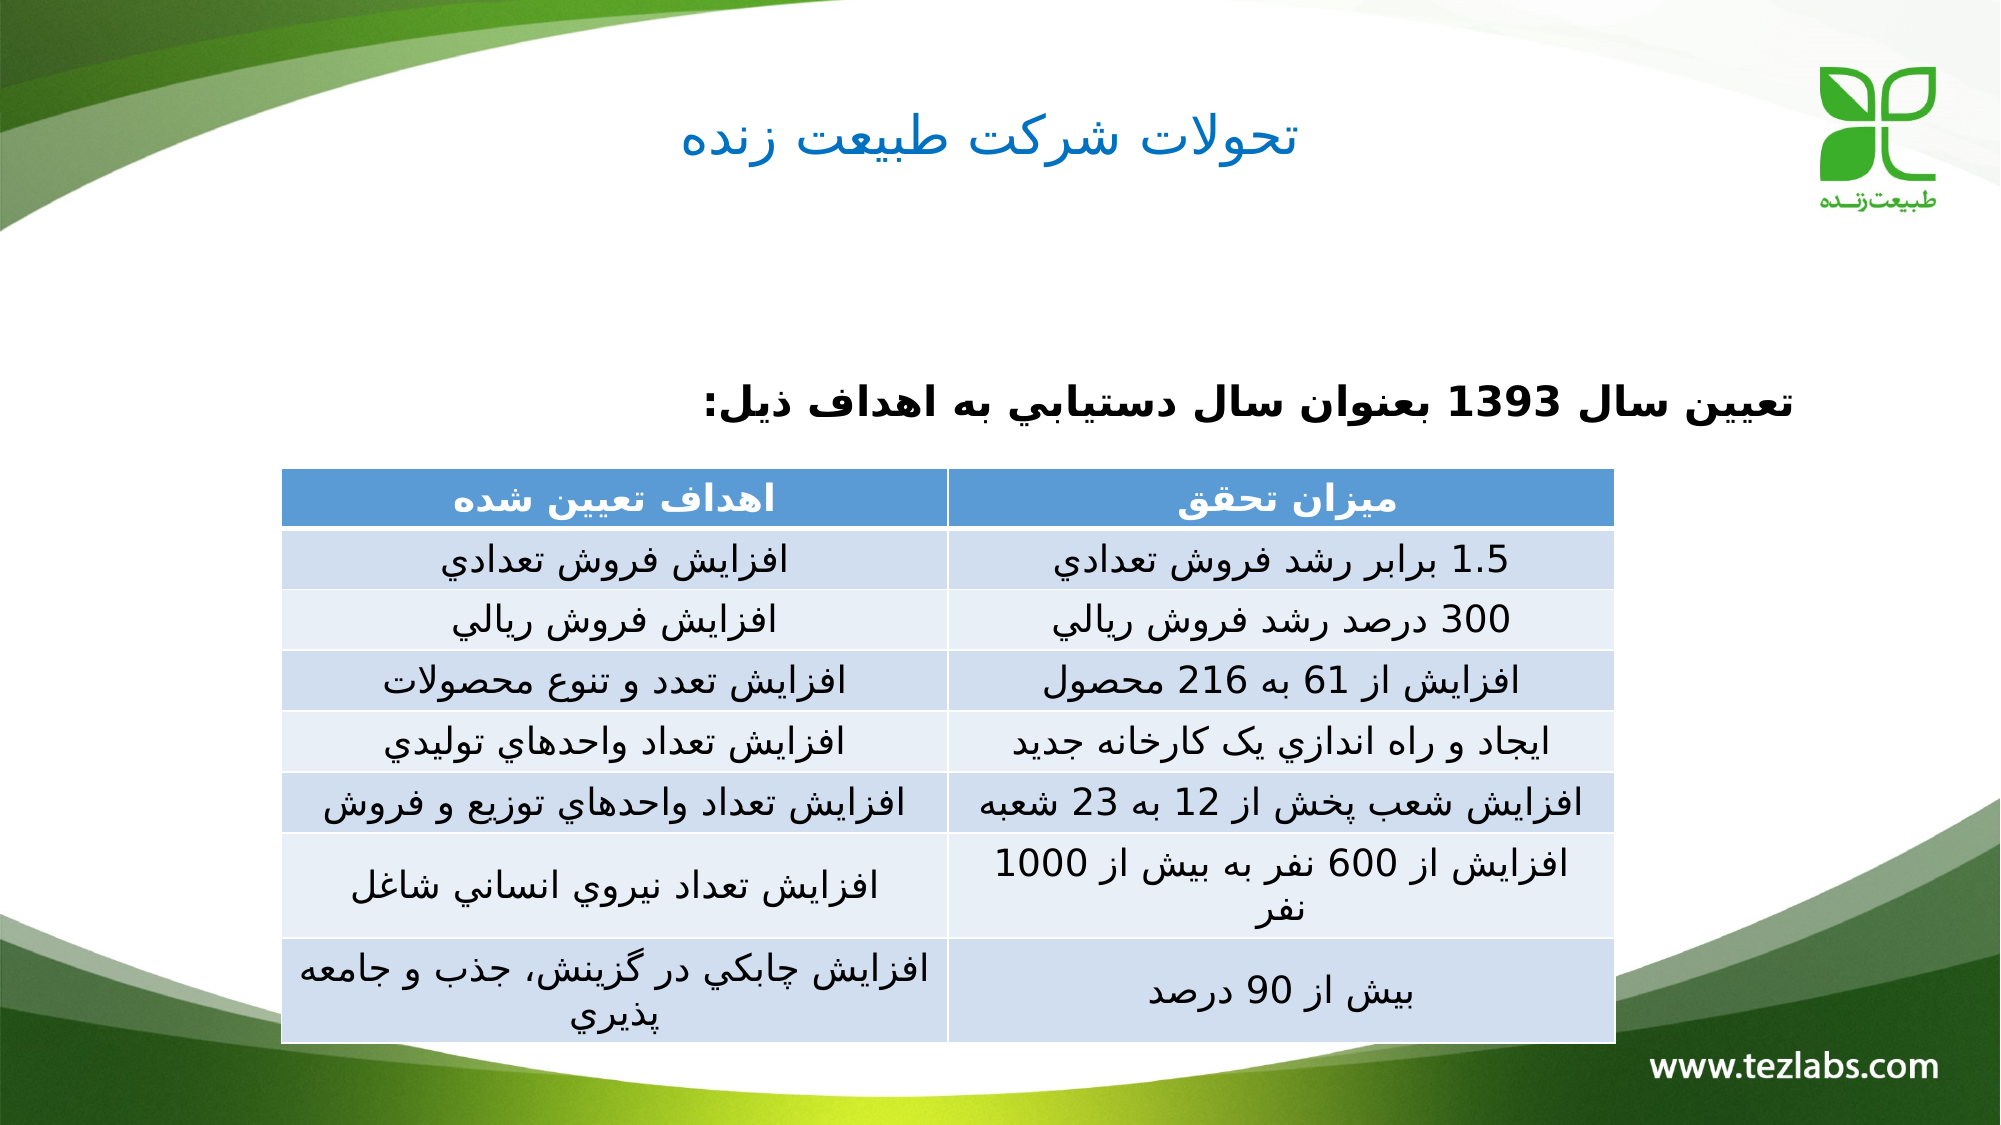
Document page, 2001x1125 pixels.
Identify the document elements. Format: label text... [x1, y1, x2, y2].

picture [0, 0, 2000, 1125]
table_cell افزايش از 61 به 216 محصول [949, 651, 1614, 710]
title تعيين سال 1393 بعنوان سال دستيابي به اهداف ذيل: [85, 188, 1811, 991]
text_box تحولات شرکت طبيعت زنده [528, 93, 1452, 173]
table_cell افزايش فروش تعدادي [282, 531, 947, 589]
table_cell افزايش شعب پخش از 12 به 23 شعبه [949, 773, 1614, 832]
table_cell بيش از 90 درصد [949, 939, 1614, 1042]
table_cell افزايش چابکي در گزينش، جذب و جامعه پذيري [282, 939, 947, 1042]
table_cell افزايش تعداد نيروي انساني شاغل [282, 834, 947, 937]
table_cell 300 درصد رشد فروش ريالي [949, 590, 1614, 649]
table_header اهداف تعيين شده [282, 469, 947, 526]
table_cell 1.5 برابر رشد فروش تعدادي [949, 531, 1614, 589]
table_cell افزايش تعدد و تنوع محصولات [282, 651, 947, 710]
table_cell ايجاد و راه اندازي يک کارخانه جديد [949, 712, 1614, 771]
table_cell افزايش تعداد واحدهاي توزيع و فروش [282, 773, 947, 832]
table_cell افزايش تعداد واحدهاي توليدي [282, 712, 947, 771]
table_header ميزان تحقق [949, 469, 1614, 526]
table_cell افزايش از 600 نفر به بيش از 1000 نفر [949, 834, 1614, 937]
table_cell افزايش فروش ريالي [282, 590, 947, 649]
